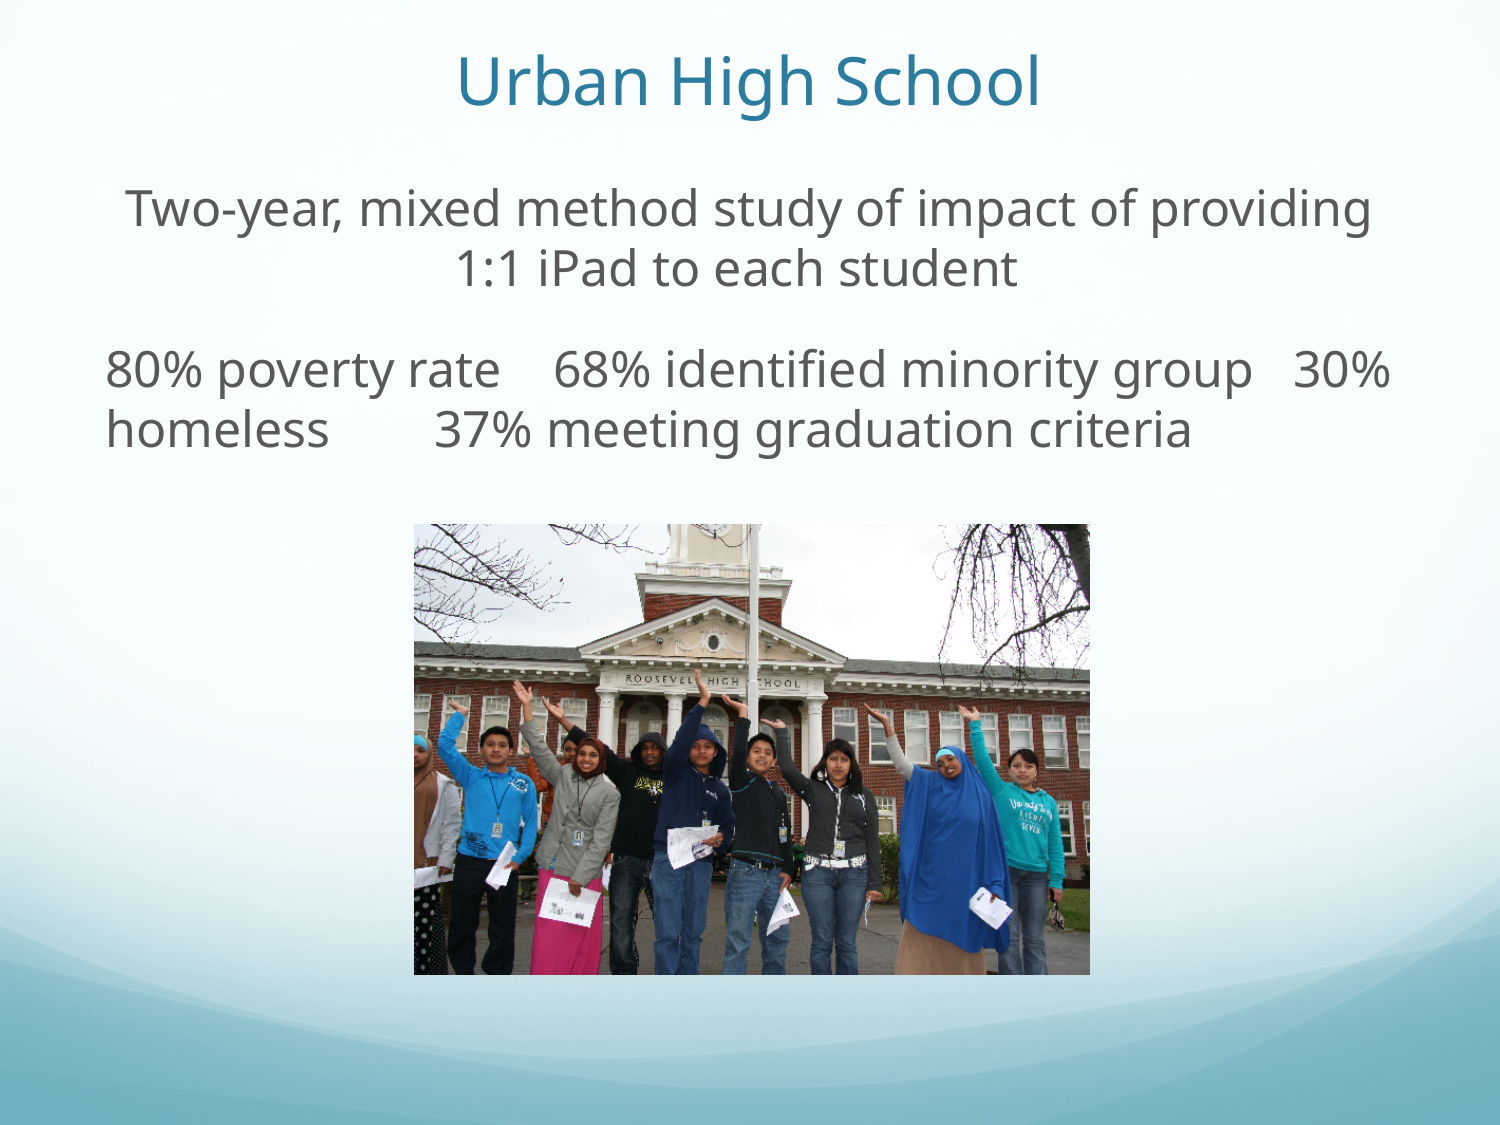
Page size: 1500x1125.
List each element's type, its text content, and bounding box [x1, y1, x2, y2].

title Urban High School [90, 17, 1410, 127]
list Two-year, mixed method study of impact of providing 1:1 iPad to each student 80% poverty rate 68% identified minority group 30% homeless 37% meeting graduation criteria [90, 168, 1410, 1012]
picture [413, 524, 1090, 976]
